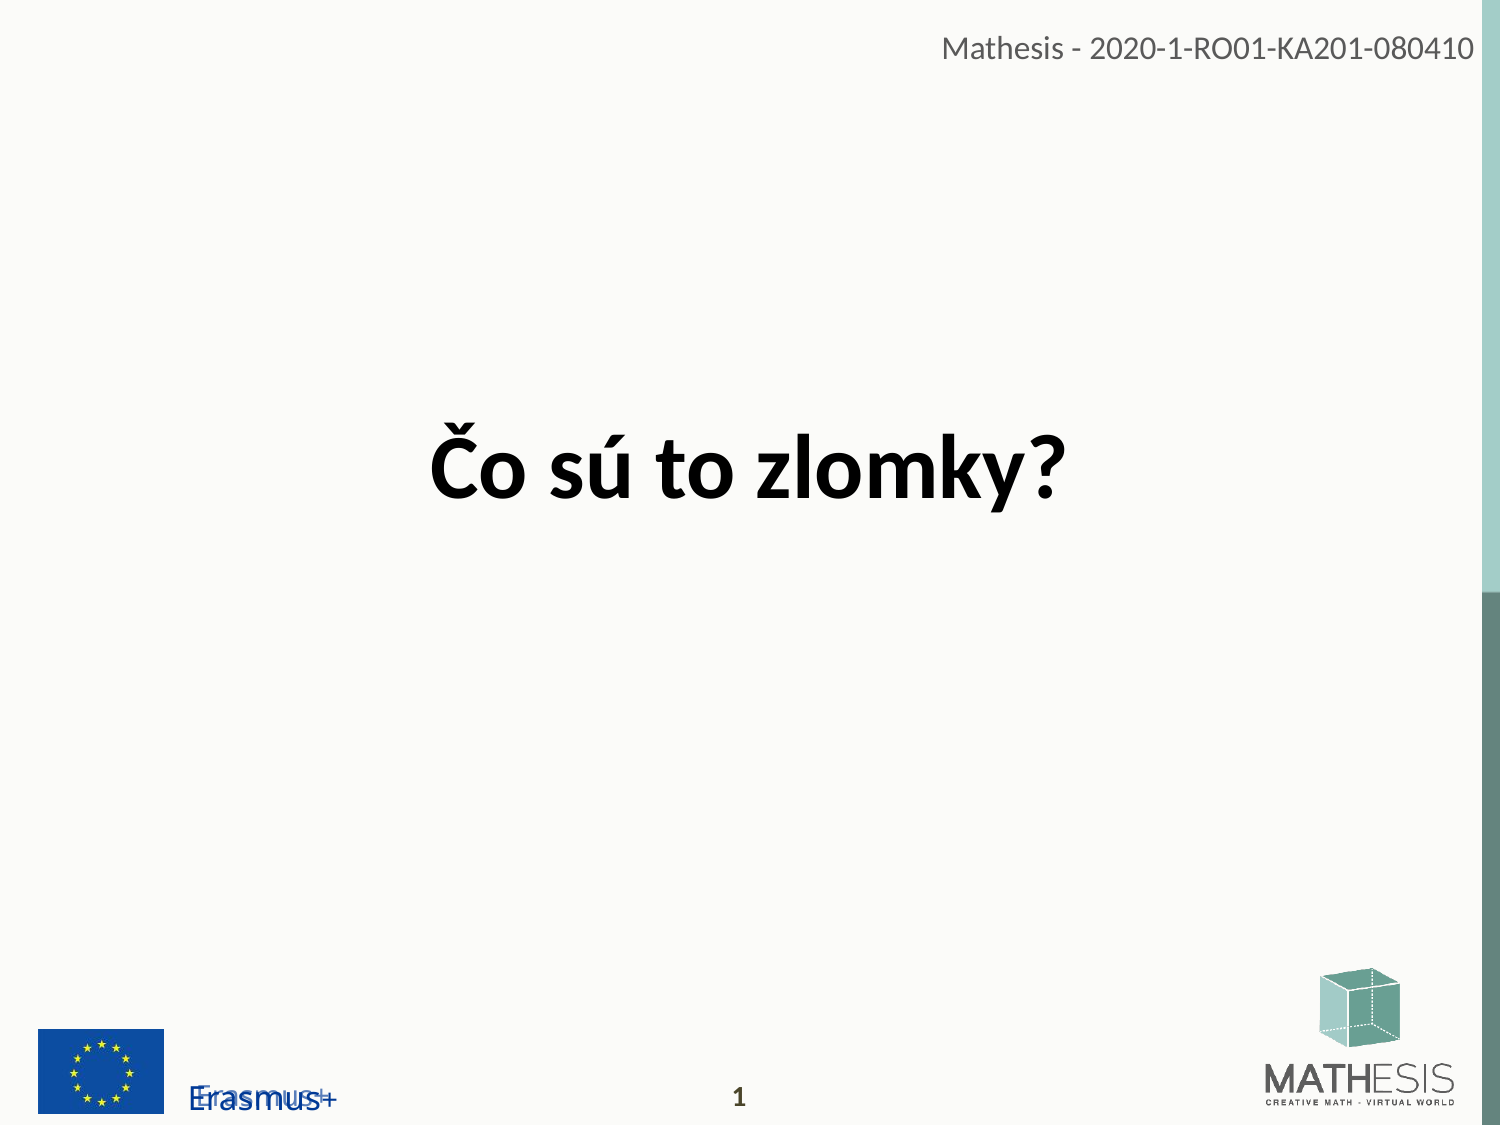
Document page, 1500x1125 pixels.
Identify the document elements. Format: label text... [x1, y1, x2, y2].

title Čo sú to zlomky? [75, 399, 1425, 588]
picture [38, 1029, 164, 1114]
